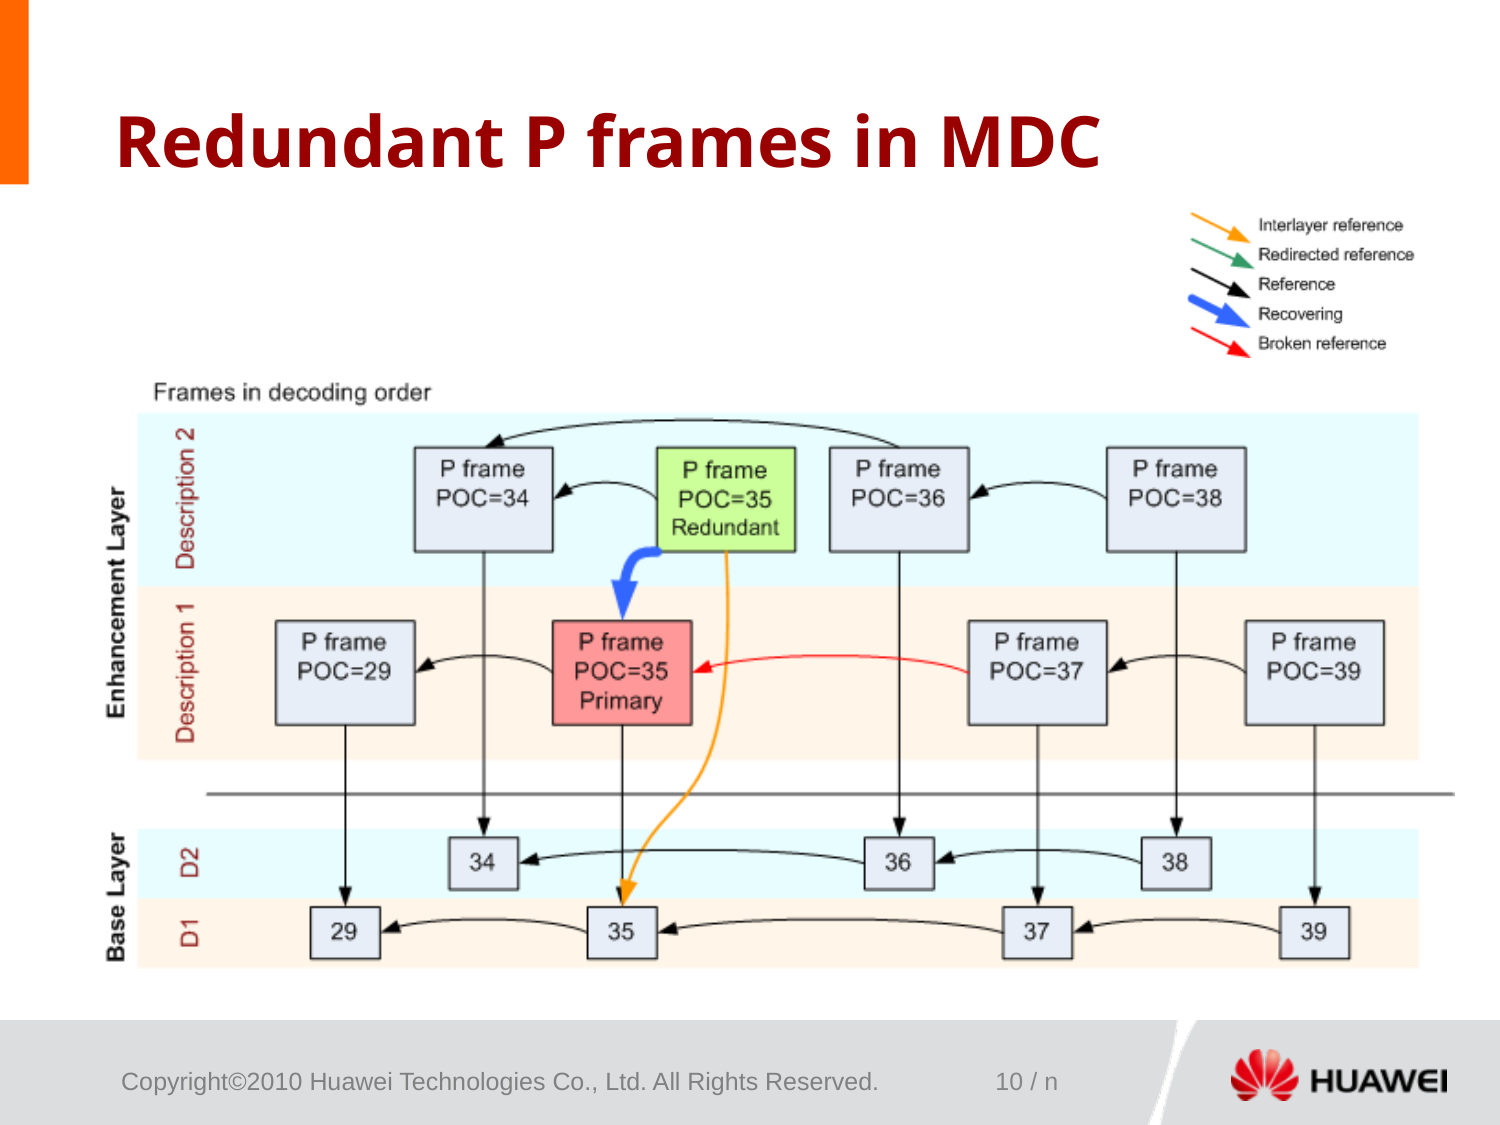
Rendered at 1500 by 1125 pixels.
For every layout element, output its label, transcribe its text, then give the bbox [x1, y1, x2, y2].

title Redundant P frames in MDC [99, 45, 1447, 233]
picture [0, 1020, 1500, 1125]
picture [99, 374, 1455, 969]
picture [1187, 212, 1416, 359]
